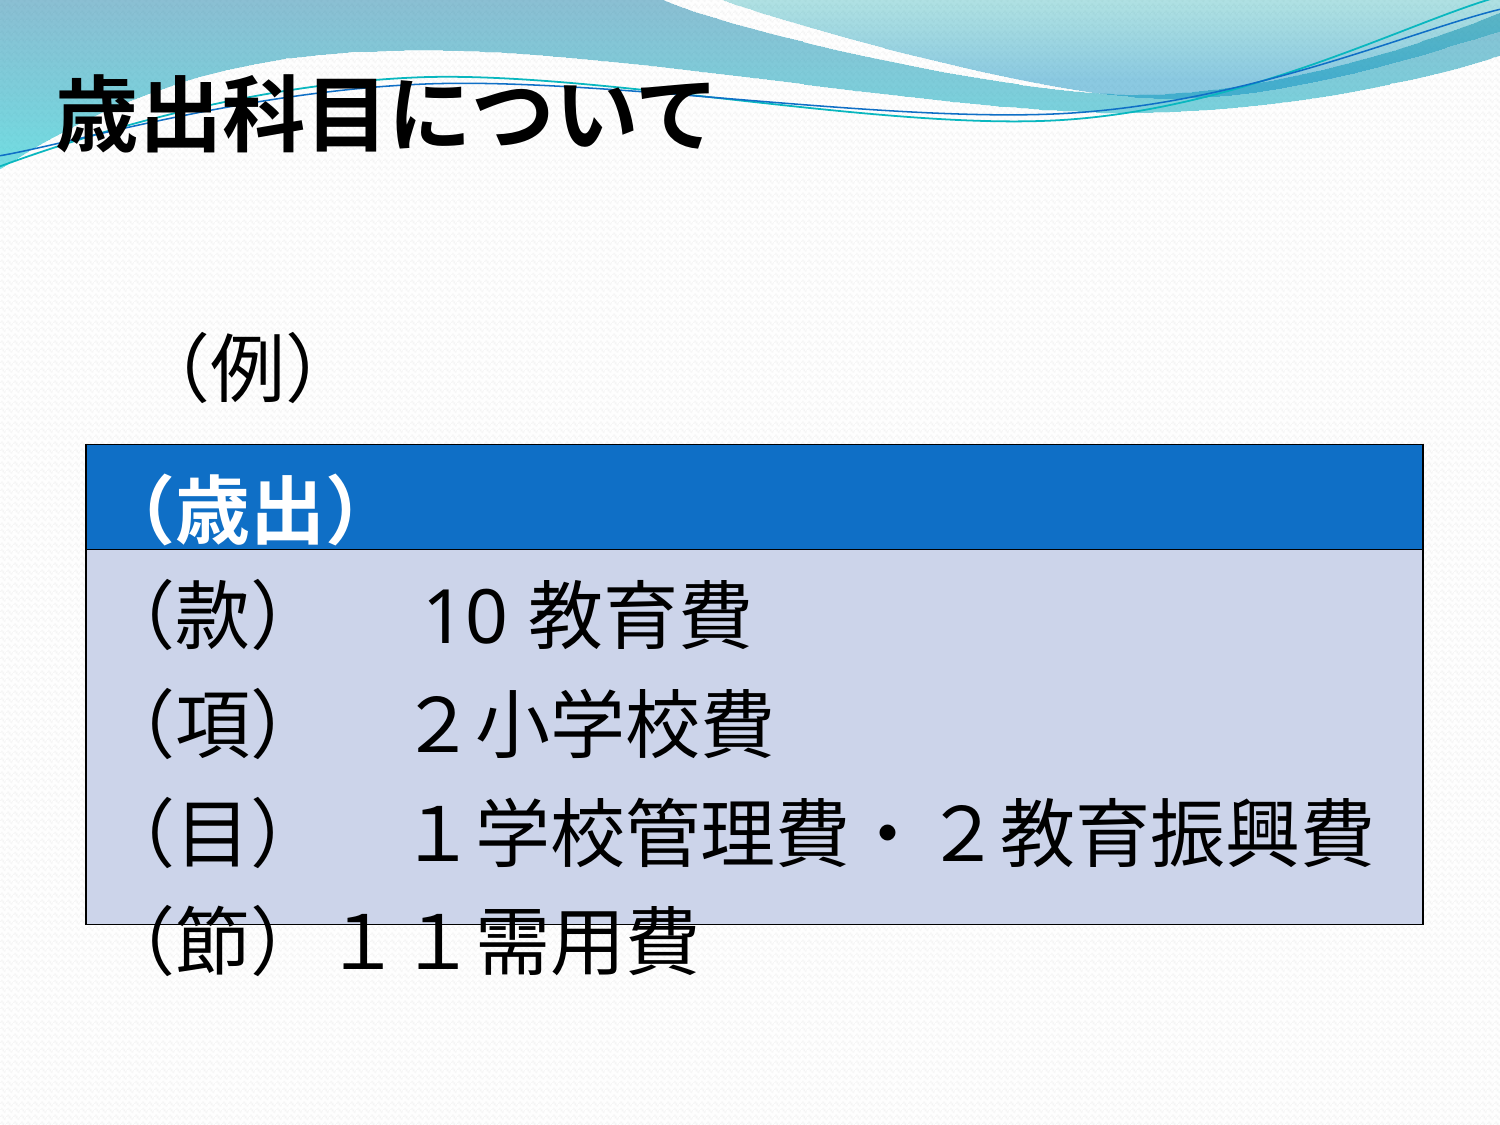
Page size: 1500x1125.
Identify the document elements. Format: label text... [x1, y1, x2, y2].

table_header （歳出） [87, 445, 1422, 549]
table_cell （款） 10教育費 （項） ２小学校費 （目） １学校管理費・２教育振興費 （節）１１需用費 [87, 550, 1422, 924]
text_box （例） [85, 314, 1500, 420]
text_box 歳出科目について [41, 54, 1424, 170]
